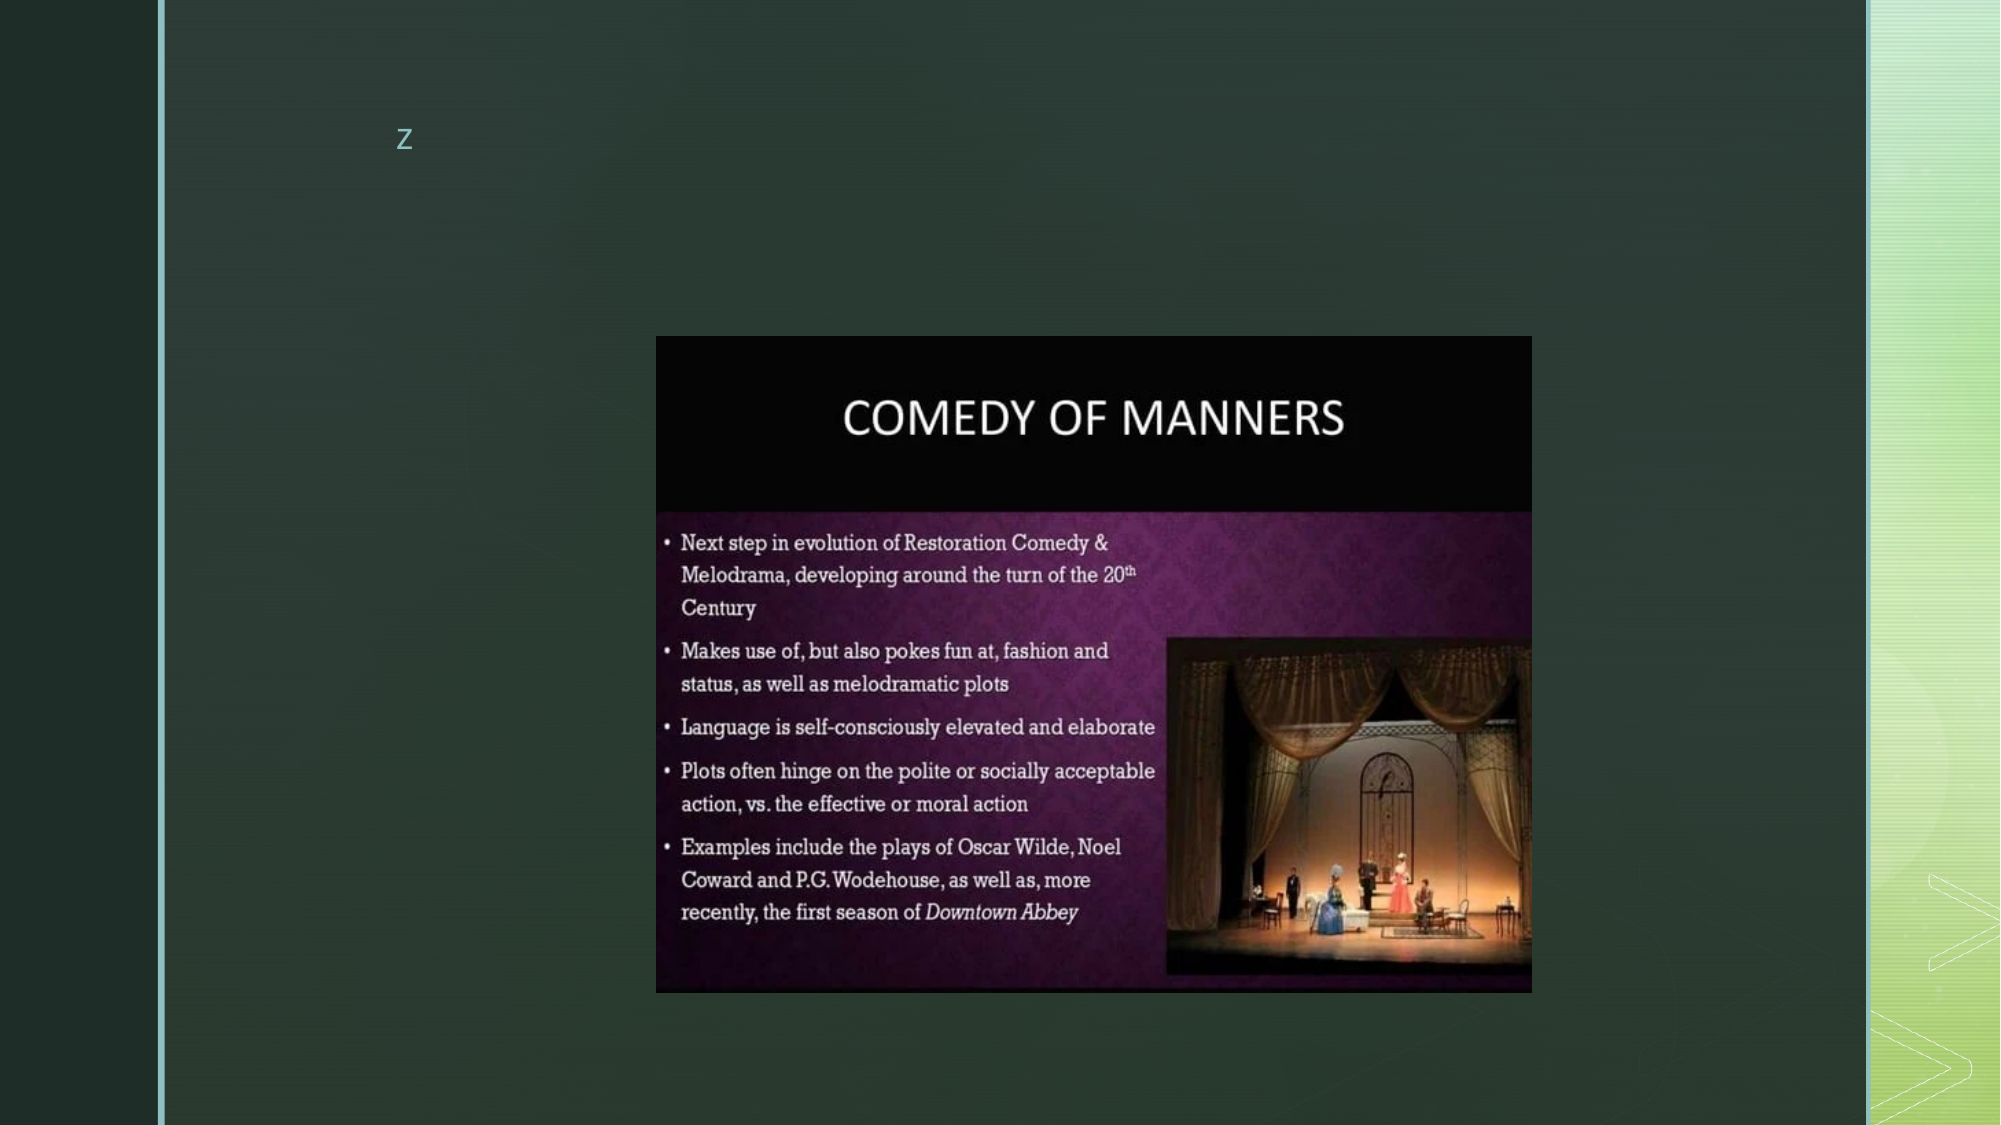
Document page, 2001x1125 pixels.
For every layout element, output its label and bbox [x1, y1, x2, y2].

list [656, 336, 1533, 993]
picture [1871, 0, 2001, 1125]
